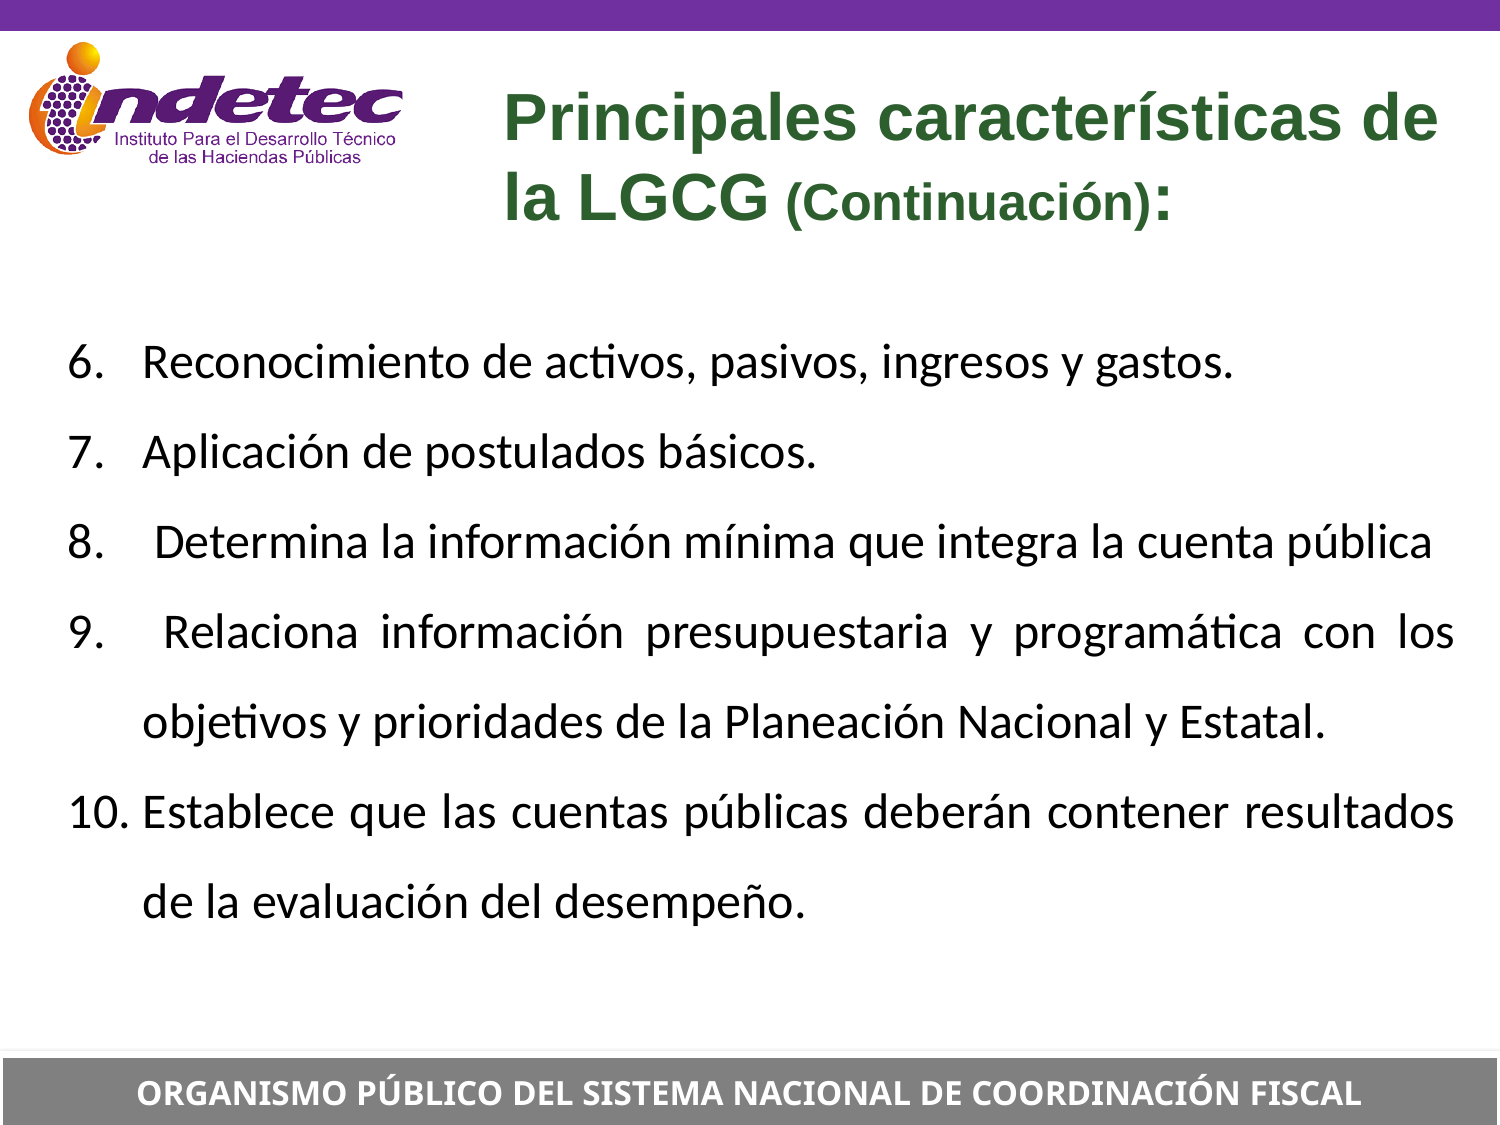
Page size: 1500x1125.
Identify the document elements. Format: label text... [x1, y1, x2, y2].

text_box [0, 0, 1500, 31]
text_box Principales características de la LGCG (Continuación): [489, 66, 1500, 241]
text_box ORGANISMO PÚBLICO DEL SISTEMA NACIONAL DE COORDINACIÓN FISCAL [0, 1051, 1500, 1125]
text_box [0, 89, 1500, 258]
picture [29, 42, 406, 173]
text_box Reconocimiento de activos, pasivos, ingresos y gastos. Aplicación de postulados básicos. Determina la información mínima que integra la cuenta pública Relaciona información presupuestaria y programática con los objetivos y prioridades de la Planeación Nacional y Estatal. Establece que las cuentas públicas deberán contener resultados de la evaluación del desempeño. [53, 290, 1471, 936]
